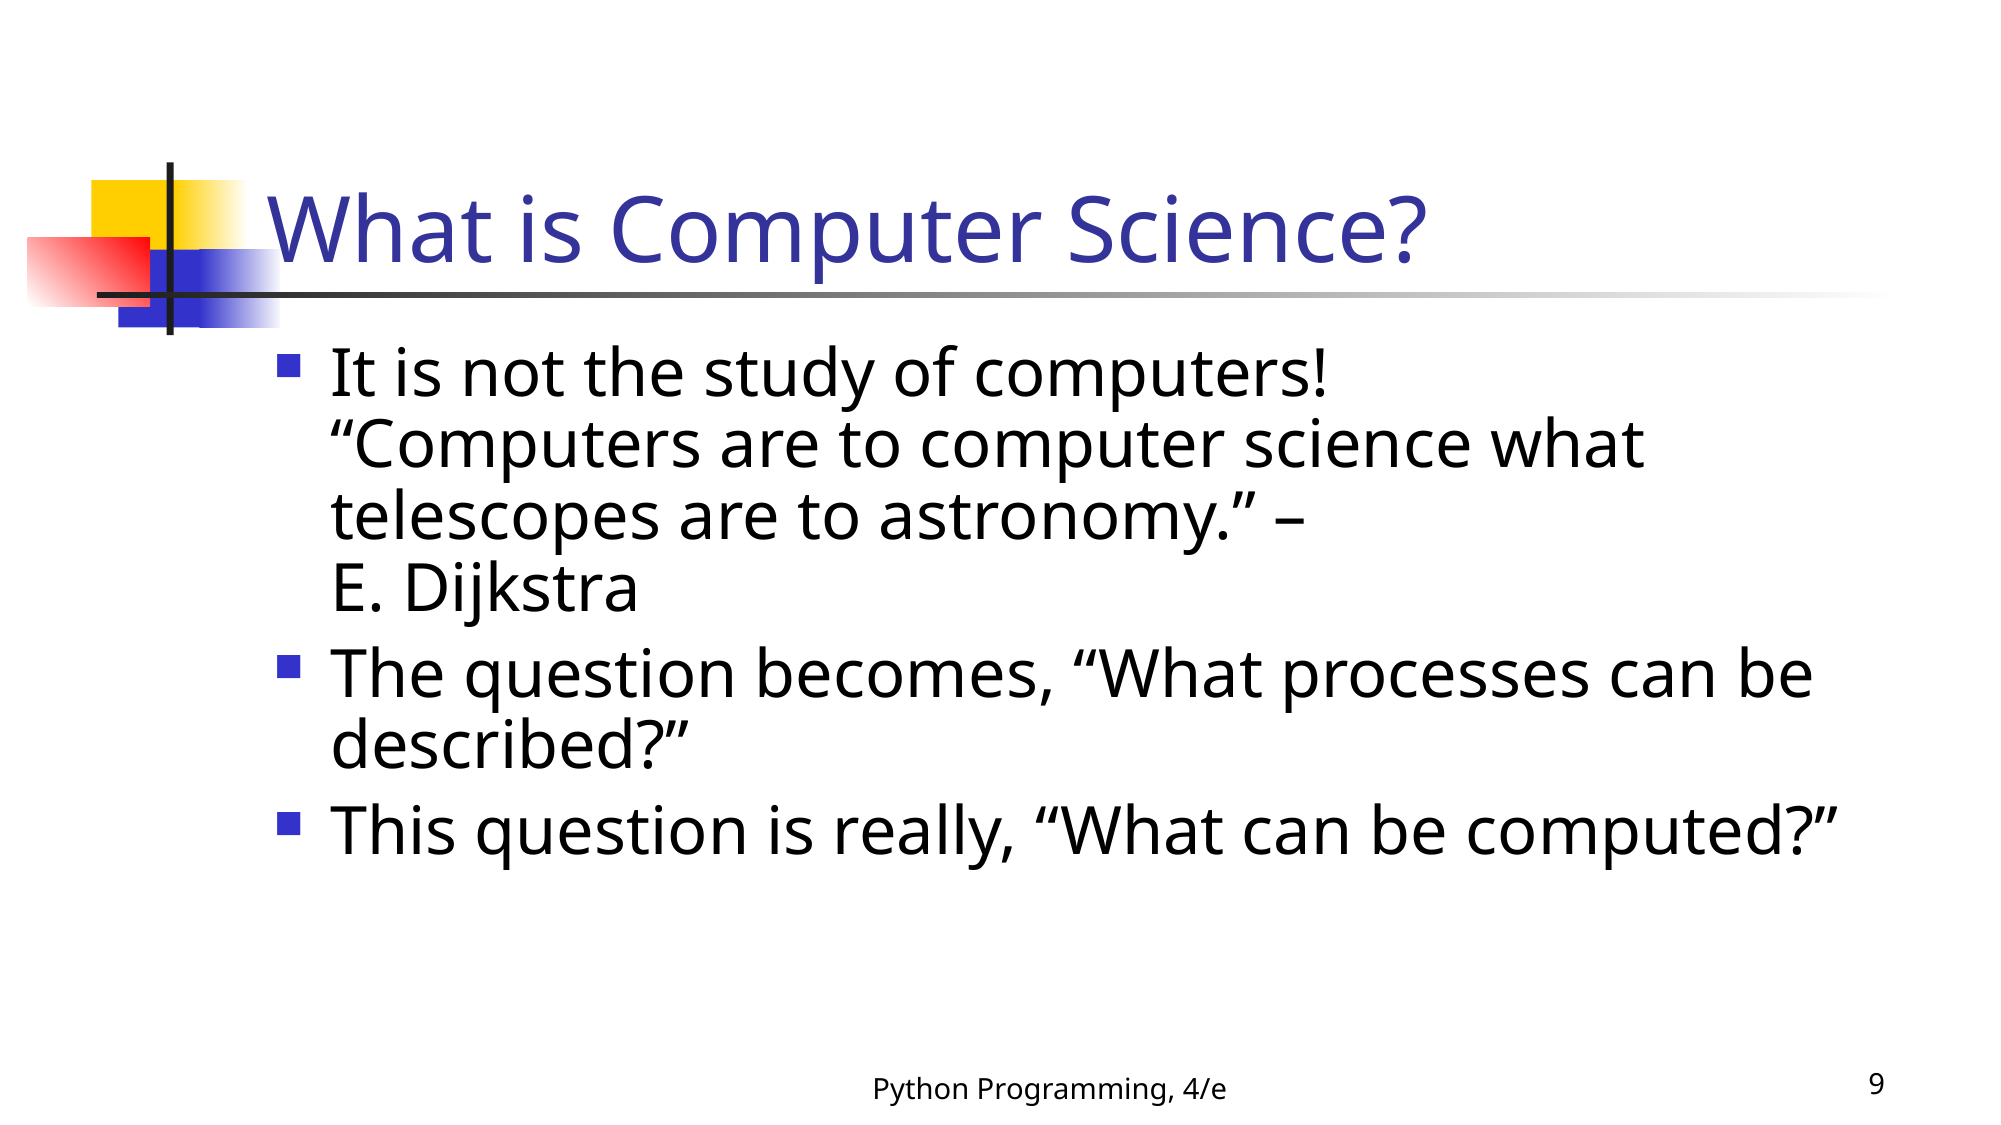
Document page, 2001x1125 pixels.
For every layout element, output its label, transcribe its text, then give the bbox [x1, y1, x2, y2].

footer Python Programming, 4/e [733, 1037, 1367, 1113]
slide_number 9 [1483, 1037, 1901, 1113]
title What is Computer Science? [251, 101, 1957, 289]
list It is not the study of computers! “Computers are to computer science what telescopes are to astronomy.” – E. Dijkstra The question becomes, “What processes can be described?” This question is really, “What can be computed?” [258, 331, 1959, 1006]
